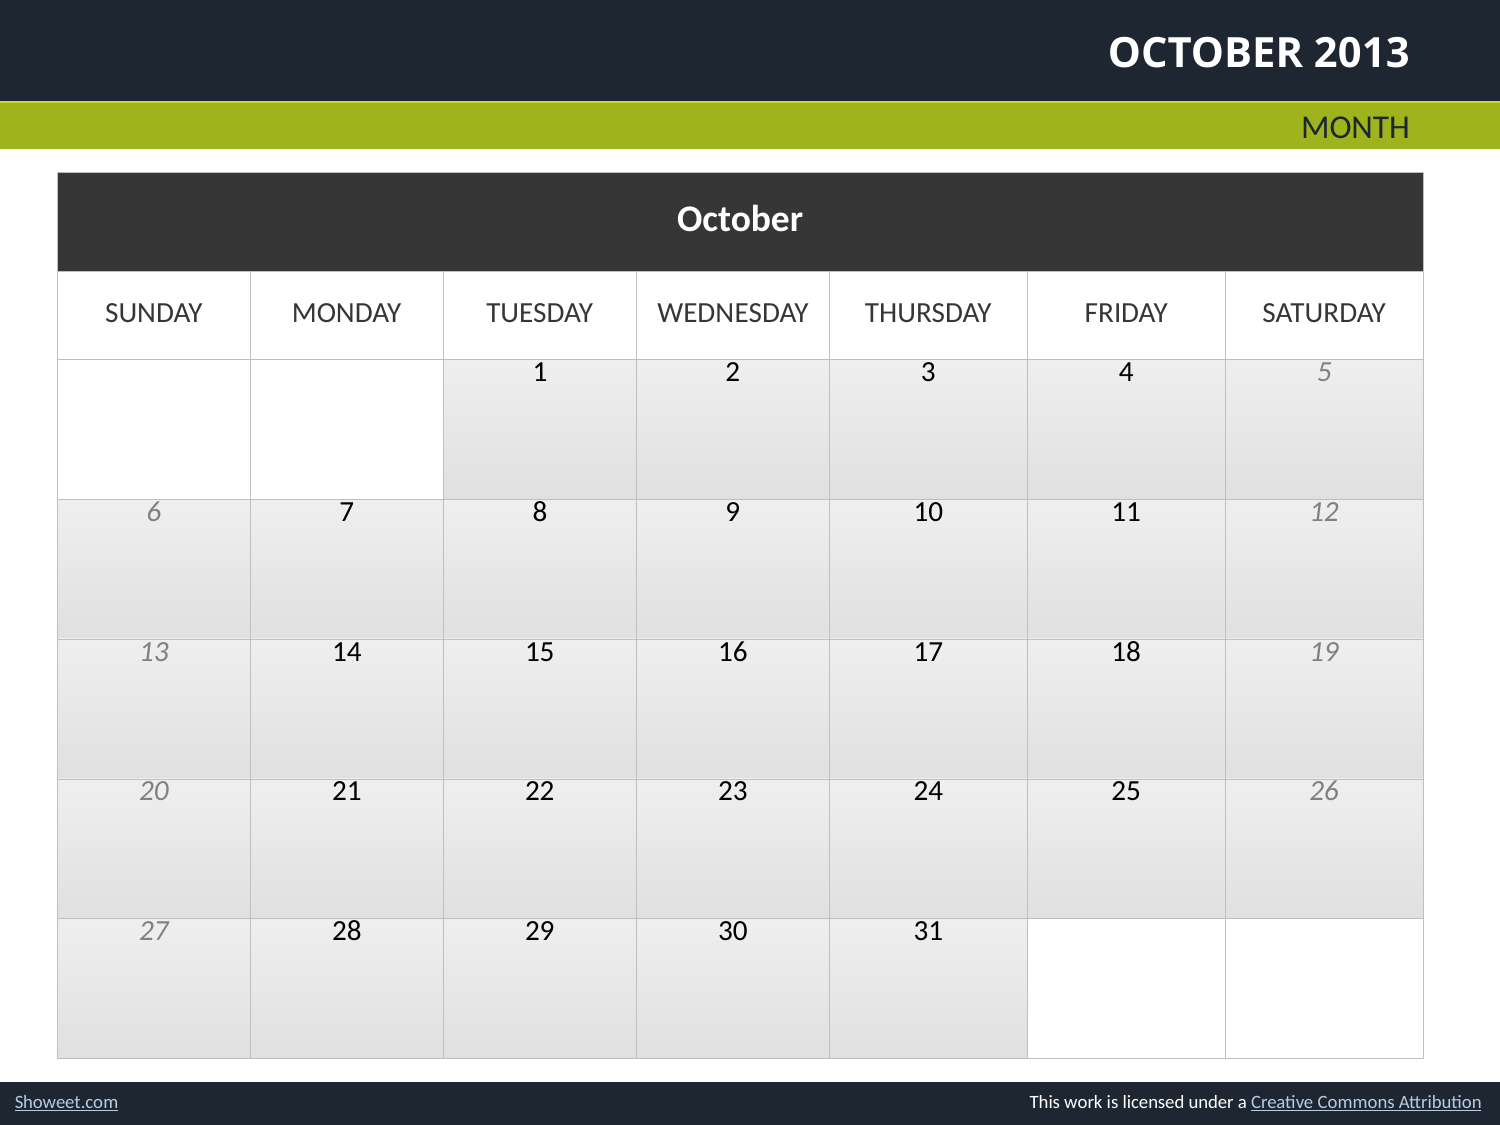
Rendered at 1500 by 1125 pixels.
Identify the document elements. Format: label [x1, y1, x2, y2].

table_cell [830, 500, 1027, 639]
table_cell [444, 360, 636, 499]
table_cell [830, 272, 1027, 359]
table_cell [444, 640, 636, 779]
table_cell [444, 500, 636, 639]
table_cell [830, 360, 1027, 499]
table_cell [444, 919, 636, 1058]
table_cell [58, 272, 250, 359]
table_cell [58, 780, 250, 918]
table_cell [58, 500, 250, 639]
subtitle [478, 102, 1425, 149]
table_cell [58, 640, 250, 779]
table_cell [251, 272, 443, 359]
table_cell [58, 919, 250, 1058]
table_cell [637, 360, 829, 499]
table_cell [1028, 360, 1225, 499]
table_cell [444, 272, 636, 359]
table_cell [58, 360, 250, 499]
table_cell [1028, 500, 1225, 639]
table_cell [251, 500, 443, 639]
table_cell [251, 640, 443, 779]
table_cell [251, 780, 443, 918]
table_cell [637, 500, 829, 639]
table_header [58, 173, 1423, 271]
table_cell [637, 272, 829, 359]
table_cell [251, 360, 443, 499]
table_cell [1226, 780, 1423, 918]
table_cell [637, 780, 829, 918]
table_cell [251, 919, 443, 1058]
table_cell [1028, 272, 1225, 359]
table_cell [1226, 640, 1423, 779]
table_cell [830, 919, 1027, 1058]
table_cell [830, 780, 1027, 918]
table_cell [1028, 640, 1225, 779]
table_cell [1028, 919, 1225, 1058]
table_cell [1226, 360, 1423, 499]
table_cell [1028, 780, 1225, 918]
table_cell [637, 640, 829, 779]
table_cell [444, 780, 636, 918]
table_cell [1226, 919, 1423, 1058]
table_cell [830, 640, 1027, 779]
table_cell [1226, 272, 1423, 359]
table_cell [1226, 500, 1423, 639]
title [478, 0, 1425, 102]
table_cell [637, 919, 829, 1058]
